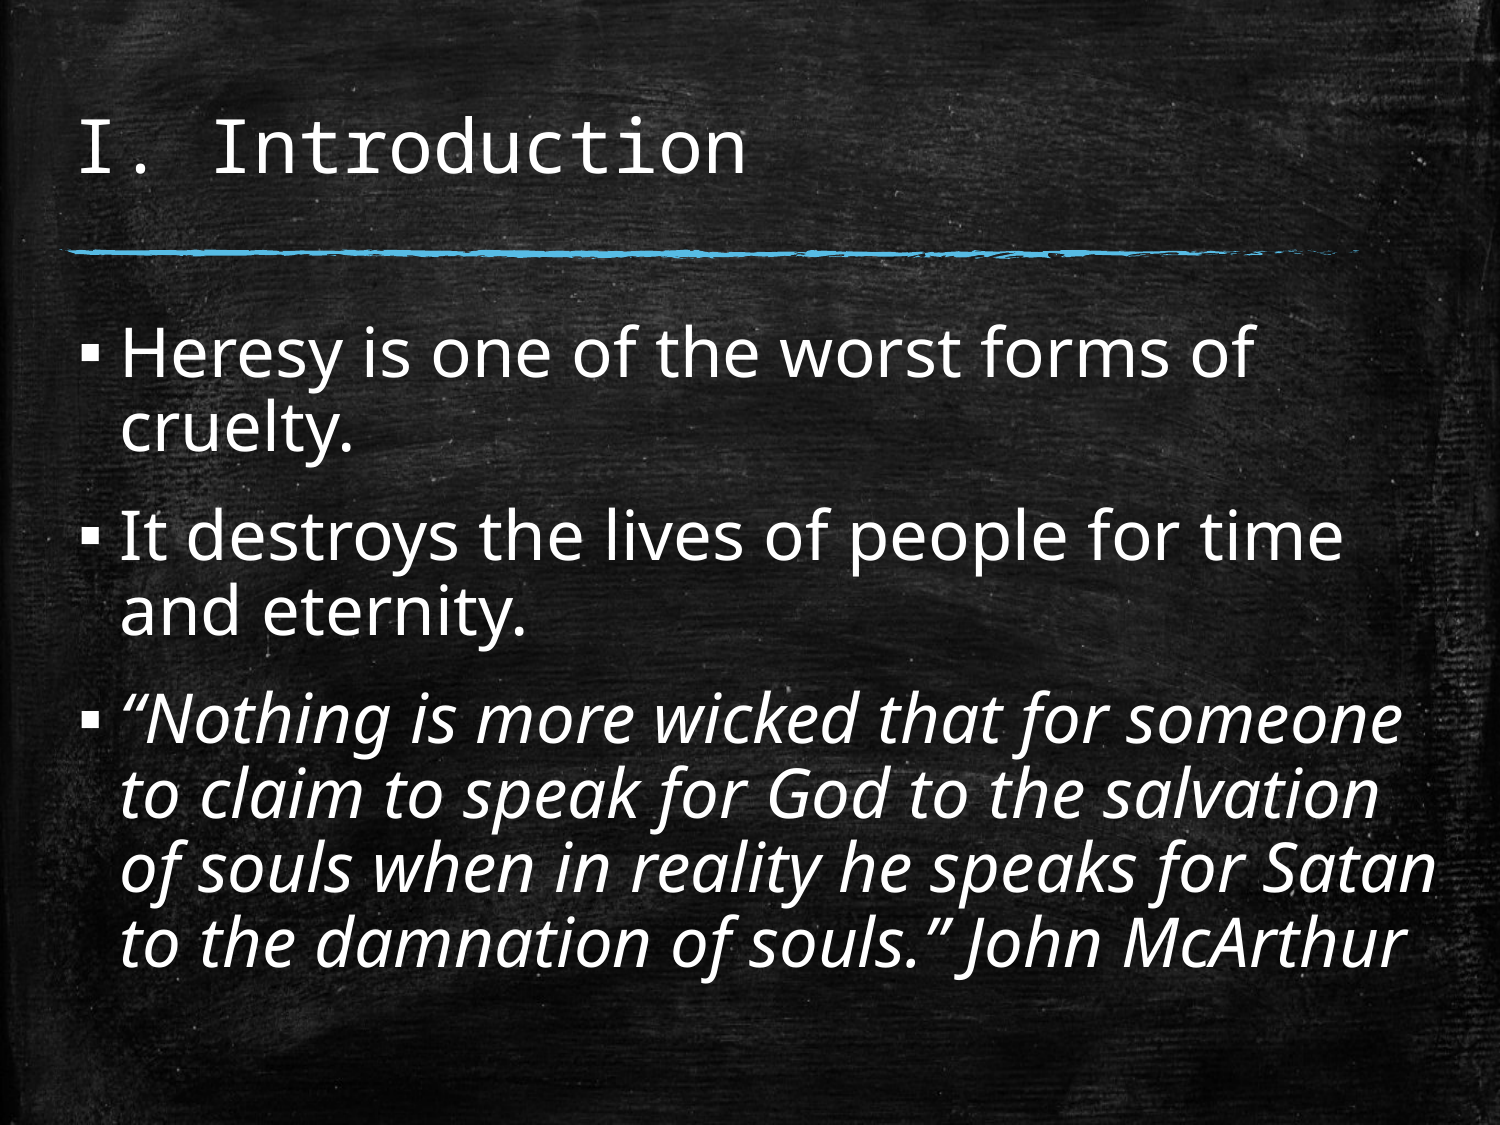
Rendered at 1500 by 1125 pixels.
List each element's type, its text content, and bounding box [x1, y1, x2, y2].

title I. Introduction [58, 29, 1185, 198]
list Heresy is one of the worst forms of cruelty. It destroys the lives of people for time and eternity. “Nothing is more wicked that for someone to claim to speak for God to the salvation of souls when in reality he speaks for Satan to the damnation of souls.” John McArthur [63, 310, 1457, 1011]
